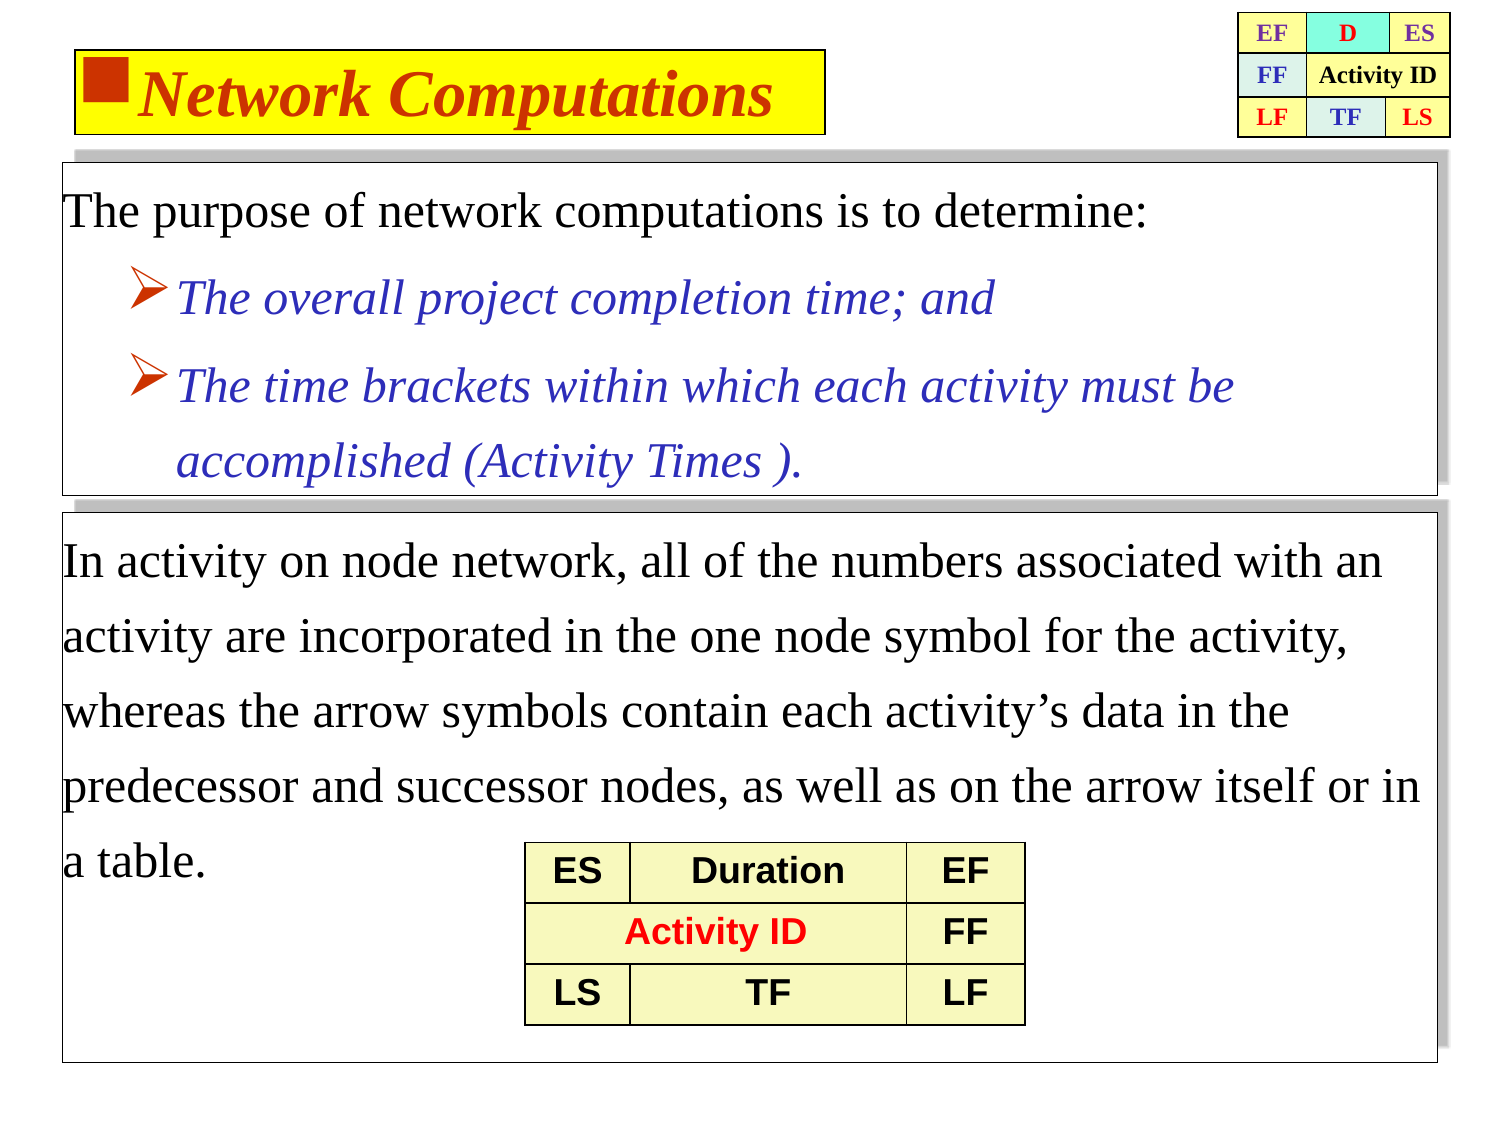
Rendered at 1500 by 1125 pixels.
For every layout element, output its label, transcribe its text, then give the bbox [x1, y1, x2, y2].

table_cell LF [1239, 98, 1306, 136]
table_cell TF [631, 965, 906, 1024]
text_box Network Computations [74, 50, 825, 135]
list The purpose of network computations is to determine: The overall project completion time; and The time brackets within which each activity must be accomplished (Activity Times ). [62, 162, 1438, 496]
table_header Duration [631, 843, 906, 902]
table_cell LS [526, 965, 629, 1024]
table_header ES [526, 843, 629, 902]
table_header ES [1390, 13, 1449, 52]
text_box In activity on node network, all of the numbers associated with an activity are incorporated in the one node symbol for the activity, whereas the arrow symbols contain each activity’s data in the predecessor and successor nodes, as well as on the arrow itself or in a table. [62, 512, 1438, 1063]
table_cell Activity ID [526, 904, 906, 963]
table_header D [1307, 13, 1389, 52]
table_header EF [907, 843, 1024, 902]
table_cell TF [1307, 98, 1385, 136]
table_cell LF [907, 965, 1024, 1024]
table_cell FF [1239, 54, 1306, 96]
table_header EF [1239, 13, 1306, 52]
table_cell FF [907, 904, 1024, 963]
table_cell Activity ID [1307, 54, 1449, 96]
table_cell LS [1386, 98, 1449, 136]
